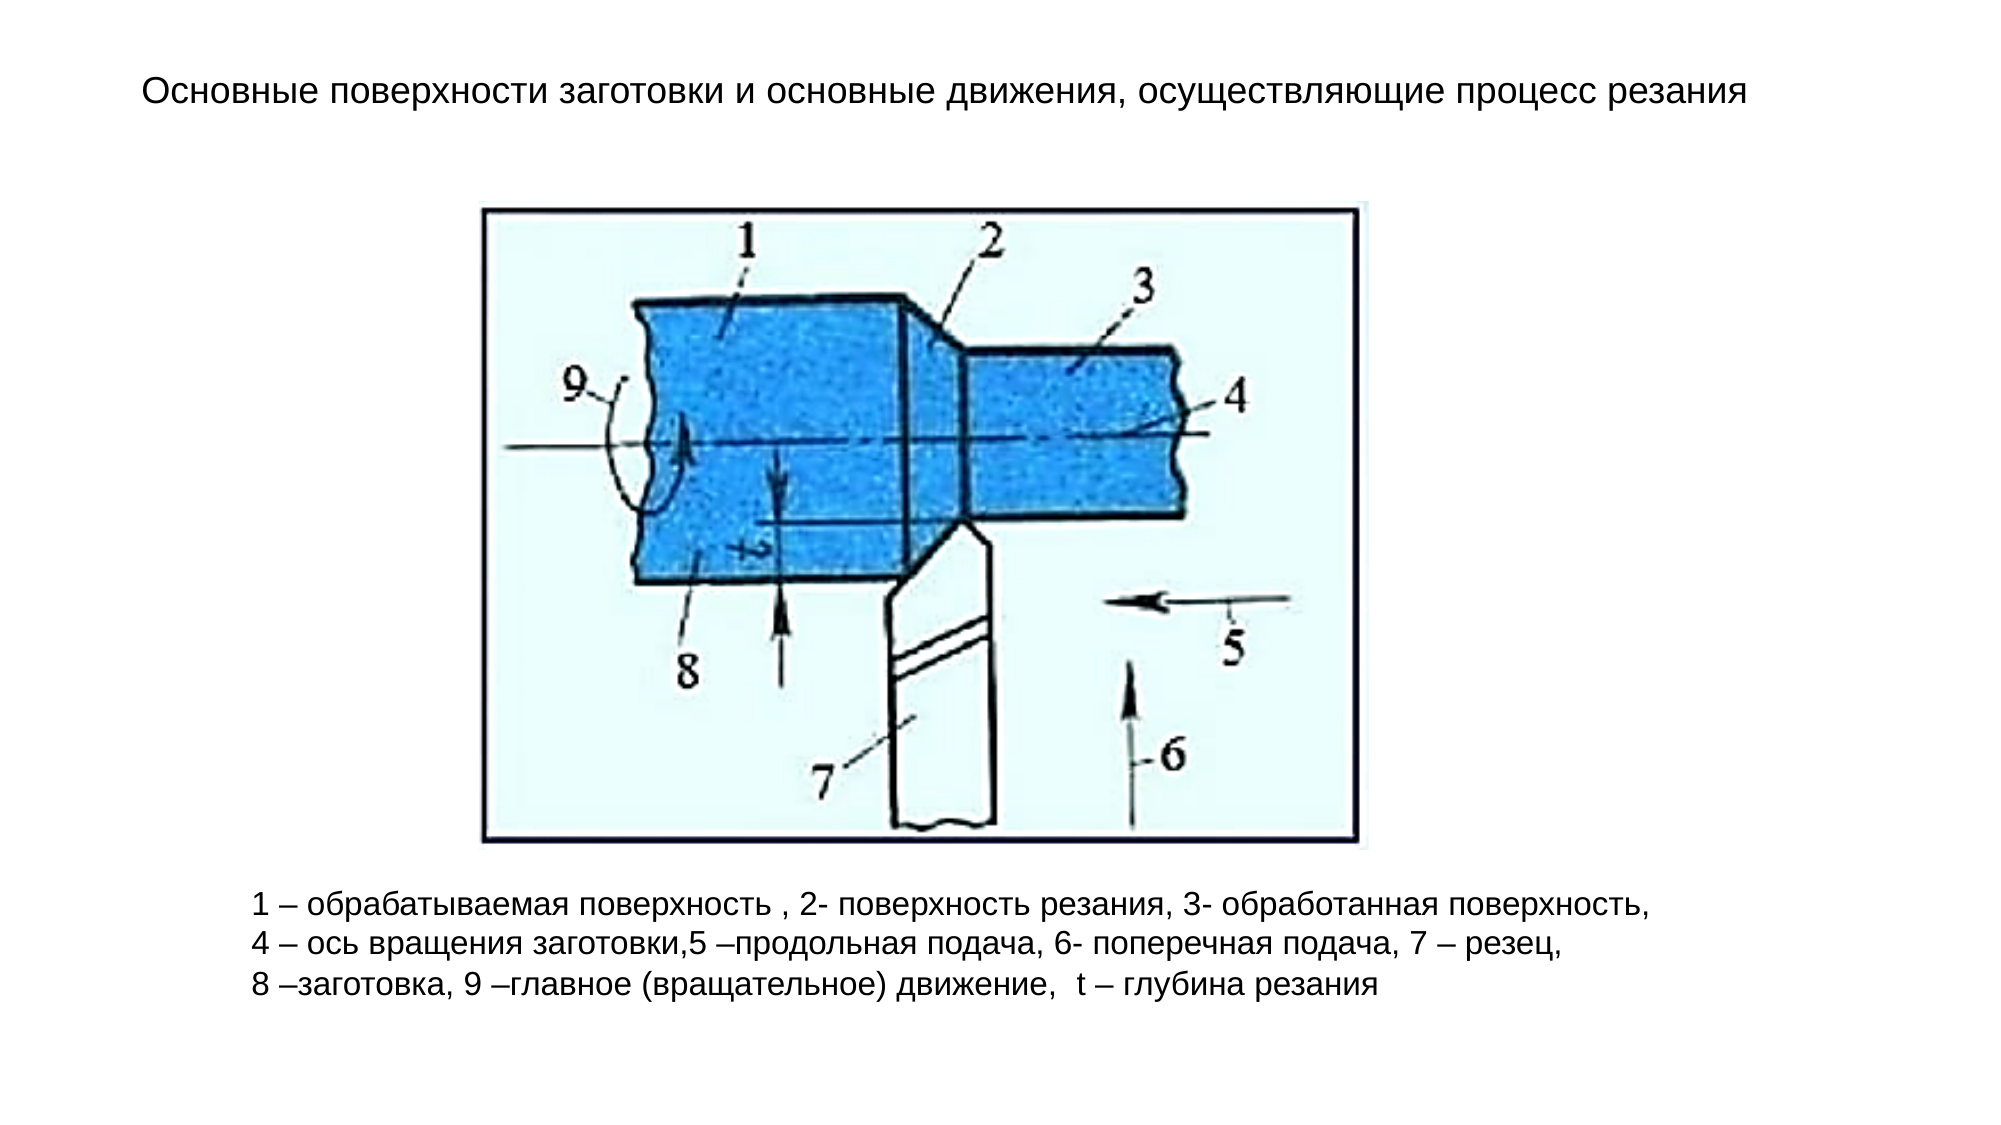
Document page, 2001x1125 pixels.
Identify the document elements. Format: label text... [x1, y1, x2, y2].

text_box 1 – обрабатываемая поверхность , 2- поверхность резания, 3- обработанная поверхность, 4 – ось вращения заготовки,5 –продольная подача, 6- поперечная подача, 7 – резец, 8 –заготовка, 9 –главное (вращательное) движение, t – глубина резания [236, 874, 1714, 1009]
picture [478, 201, 1369, 850]
text_box Основные поверхности заготовки и основные движения, осуществляющие процесс резания [126, 58, 1775, 119]
